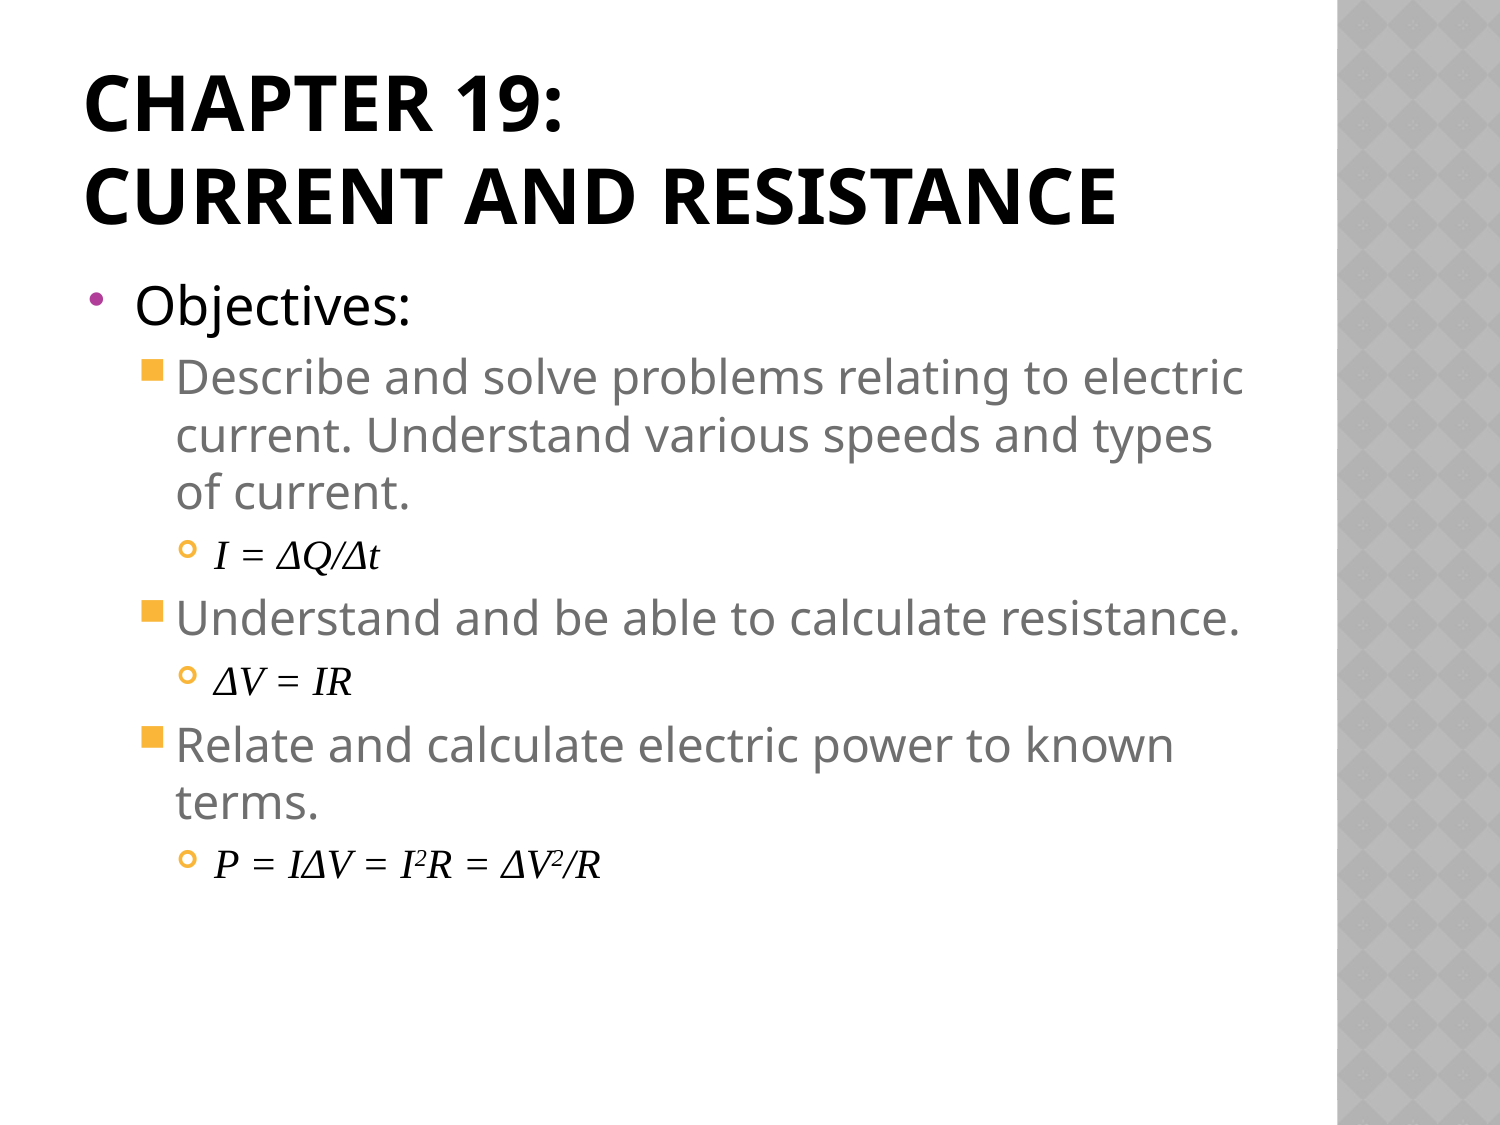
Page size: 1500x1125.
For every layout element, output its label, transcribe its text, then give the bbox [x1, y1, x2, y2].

list Objectives: Describe and solve problems relating to electric current. Understand various speeds and types of current. I = ΔQ/Δt Understand and be able to calculate resistance. ΔV = IR Relate and calculate electric power to known terms. P = IΔV = I2R = ΔV2/R [75, 264, 1263, 1059]
title Chapter 19: Current and Resistance [75, 52, 1263, 240]
